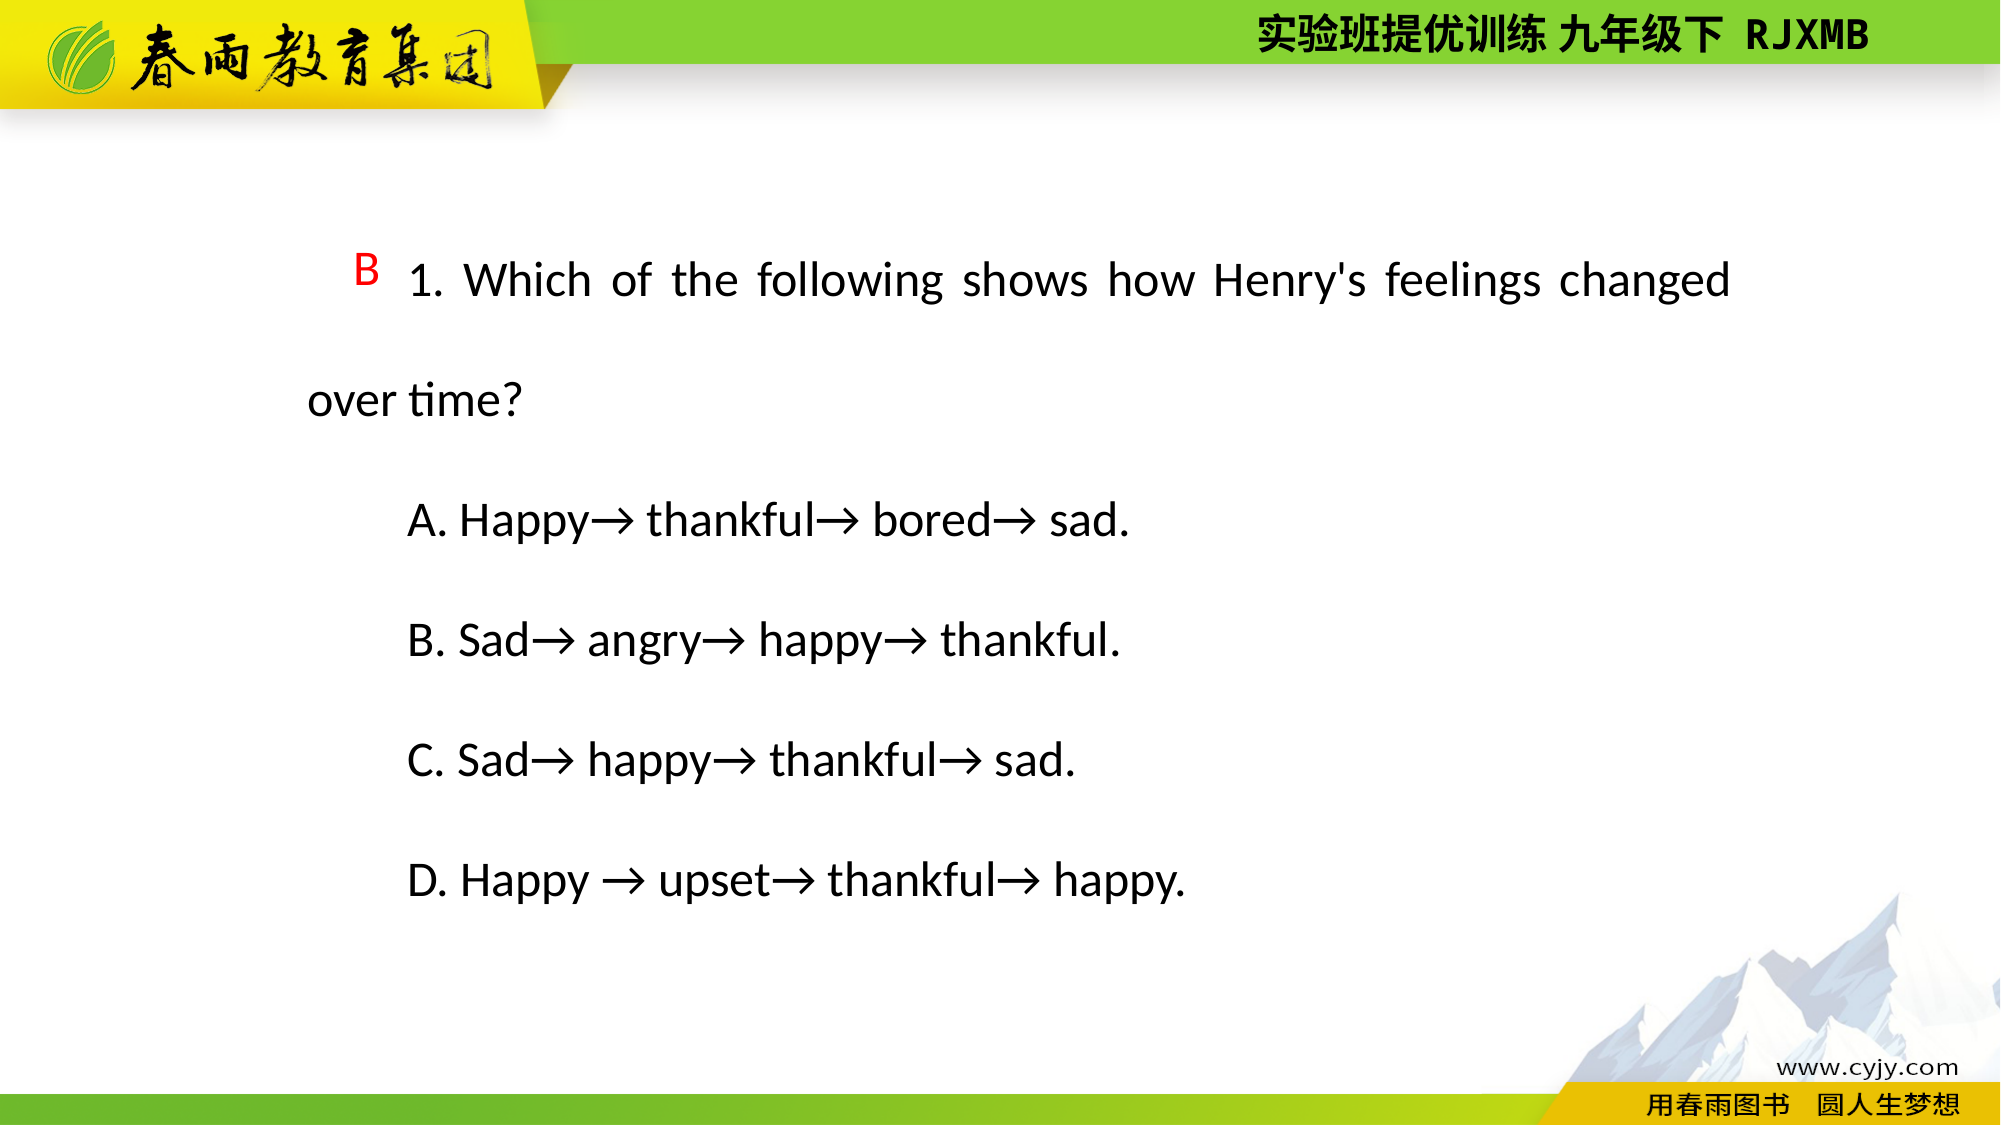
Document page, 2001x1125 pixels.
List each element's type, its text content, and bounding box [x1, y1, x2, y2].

picture [0, 0, 2001, 1125]
text_box 1. Which of the following shows how Henry's feelings changed over time? A. Happy→ thankful→ bored→ sad. B. Sad→ angry→ happy→ thankful. C. Sad→ happy→ thankful→ sad. D. Happy → upset→ thankful→ happy. [292, 179, 1748, 914]
text_box B [338, 228, 396, 303]
